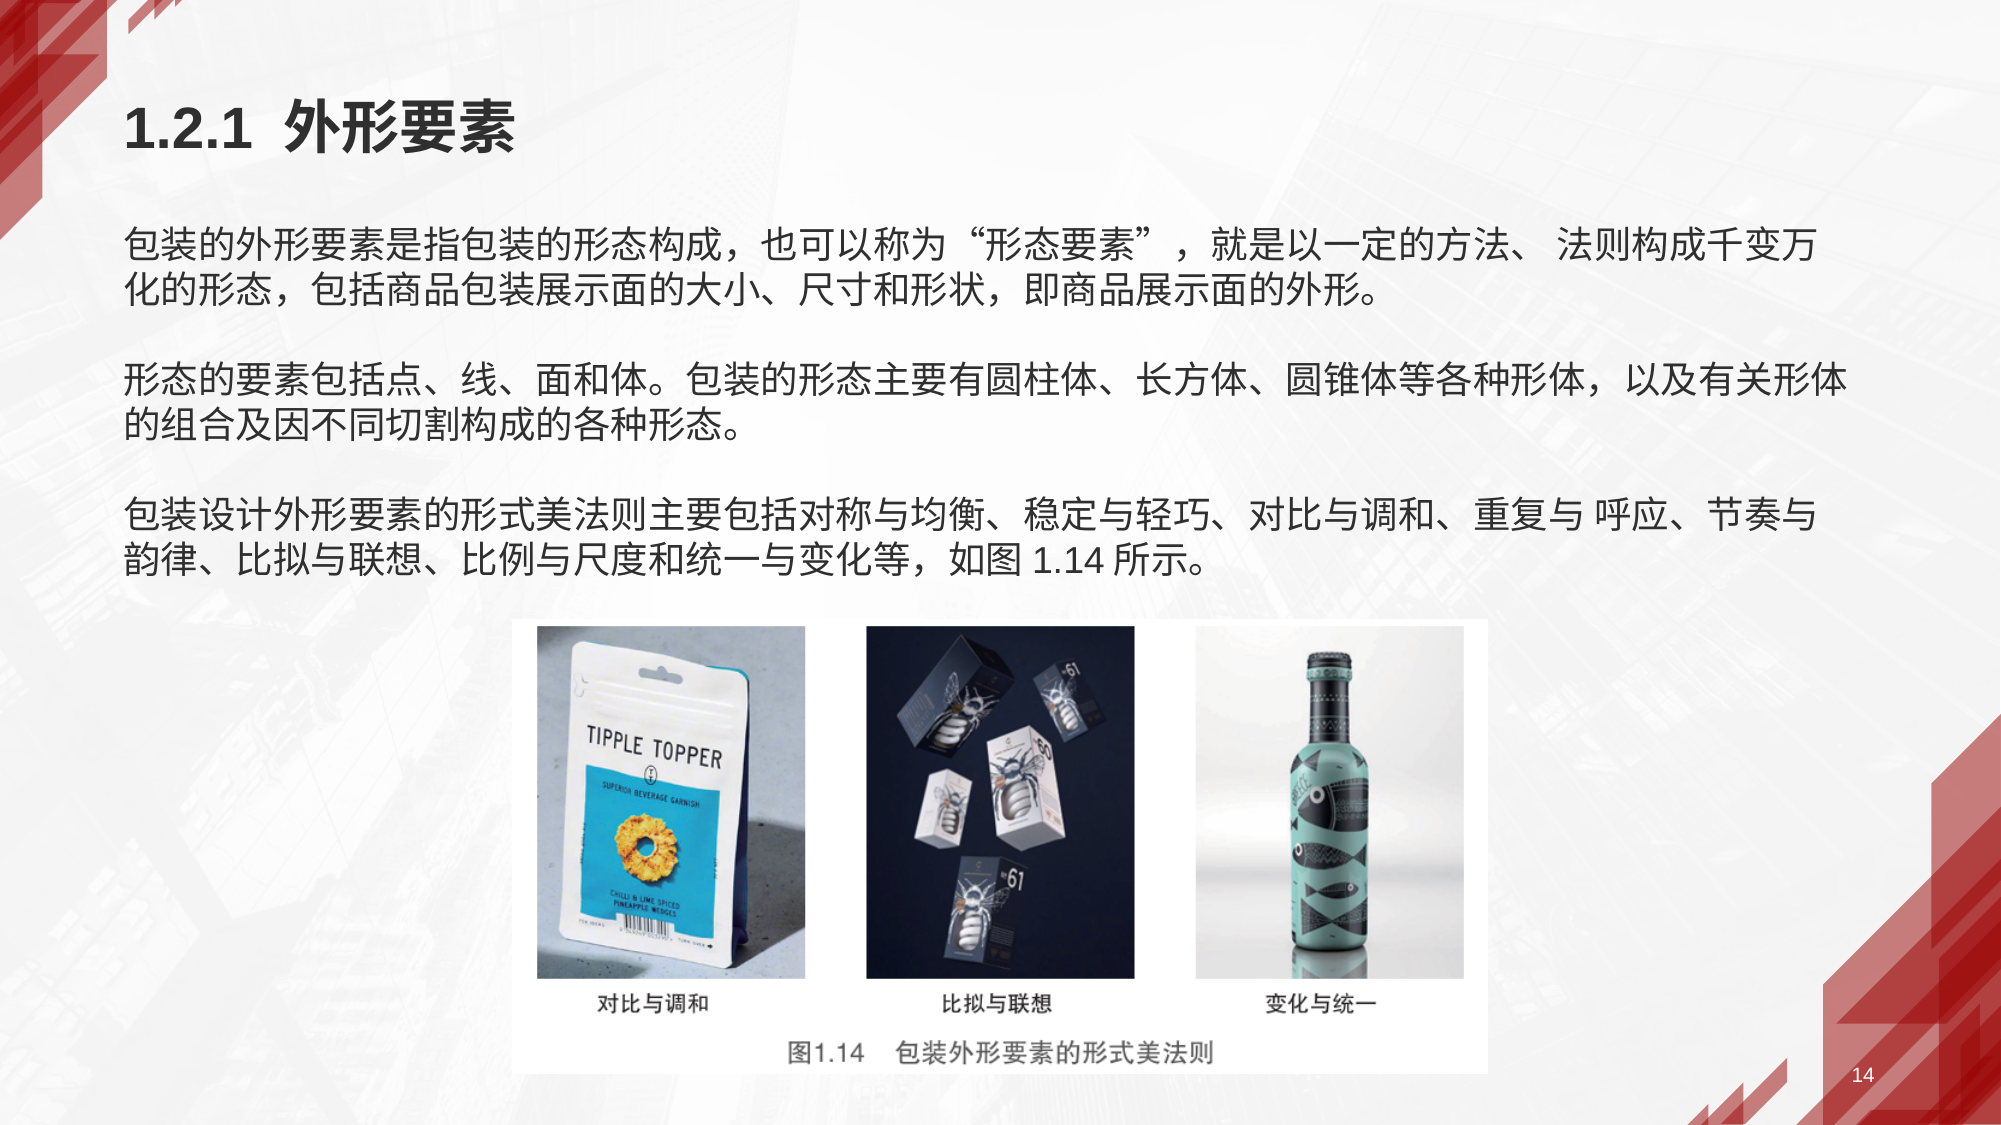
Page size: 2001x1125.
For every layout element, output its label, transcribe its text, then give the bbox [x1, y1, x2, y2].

title 1.2.1 外形要素 [108, 81, 1890, 169]
slide_number 14 [1452, 1056, 1890, 1092]
text_box 包装的外形要素是指包装的形态构成，也可以称为“形态要素”，就是以一定的方法、 法则构成千变万化的形态，包括商品包装展示面的大小、尺寸和形状，即商品展示面的外形。 形态的要素包括点、线、面和体。包装的形态主要有圆柱体、长方体、圆锥体等各种形体，以及有关形体的组合及因不同切割构成的各种形态。 包装设计外形要素的形式美法则主要包括对称与均衡、稳定与轻巧、对比与调和、重复与 呼应、节奏与韵律、比拟与联想、比例与尺度和统一与变化等，如图1.14所示。 [108, 213, 1867, 589]
picture [512, 619, 1488, 1074]
